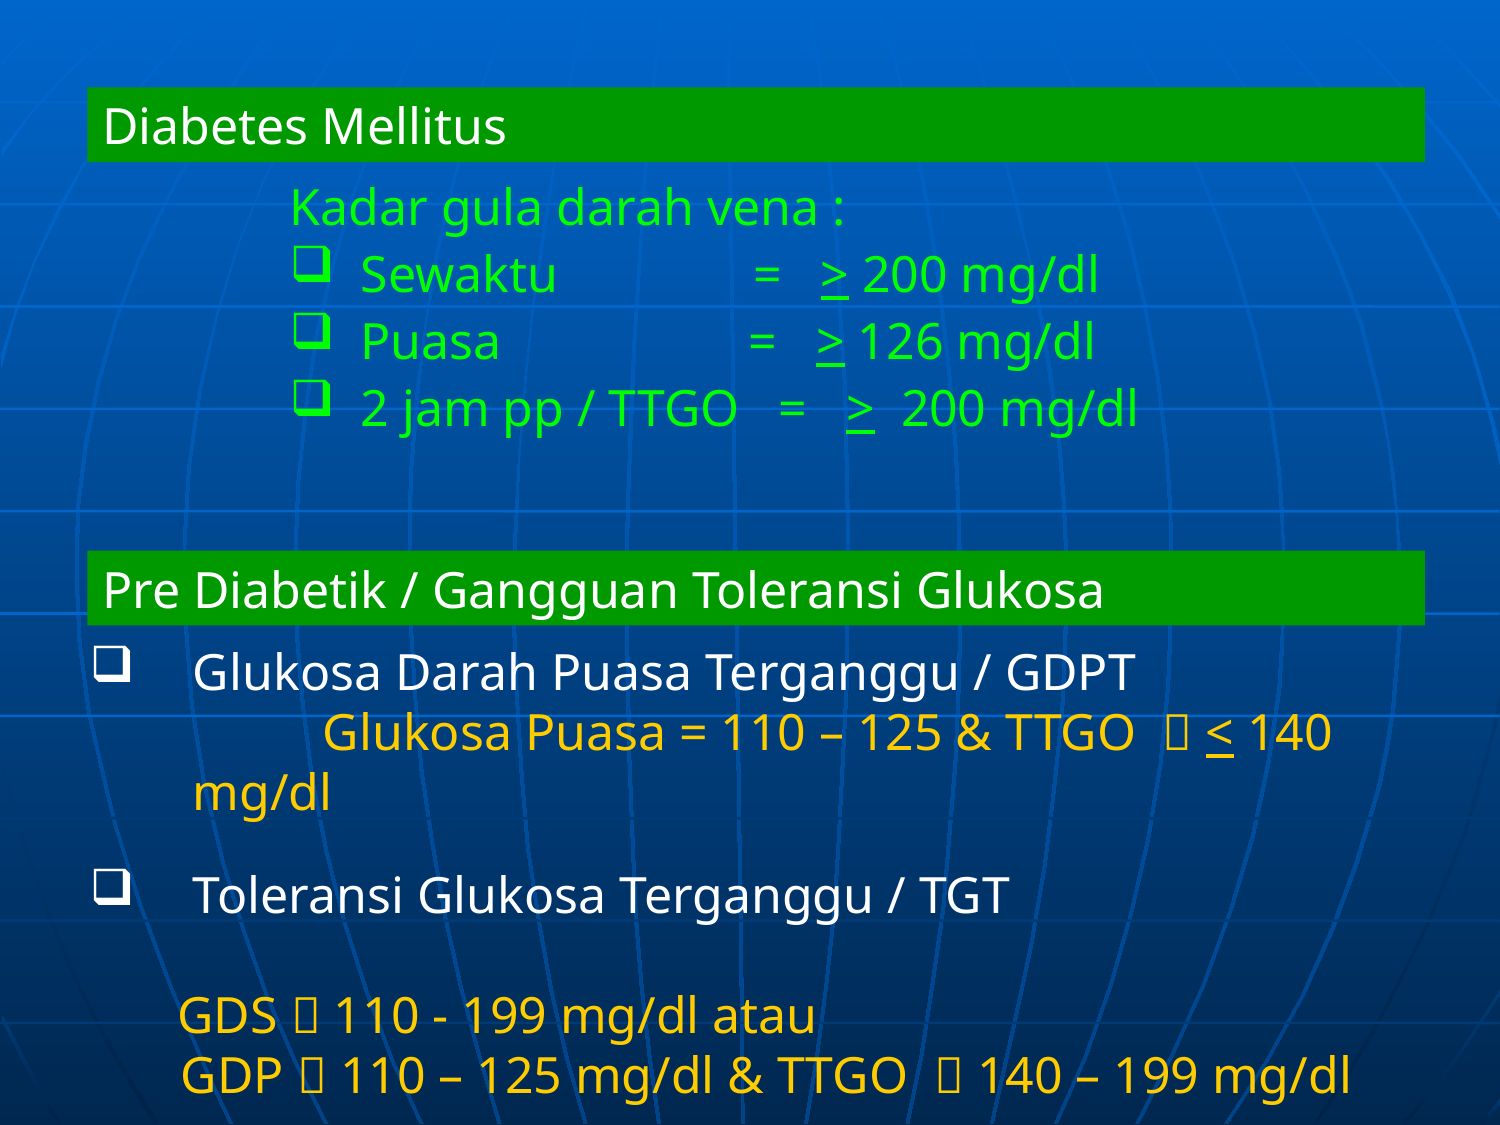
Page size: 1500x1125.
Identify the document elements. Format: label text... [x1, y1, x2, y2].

text_box Kadar gula darah vena : Sewaktu = > 200 mg/dl Puasa = > 126 mg/dl 2 jam pp / TTGO = > 200 mg/dl [274, 184, 1313, 443]
text_box Pre Diabetik / Gangguan Toleransi Glukosa [87, 550, 1425, 626]
text_box Glukosa Darah Puasa Terganggu / GDPT Glukosa Puasa = 110 – 125 & TTGO  < 140 mg/dl Toleransi Glukosa Terganggu / TGT GDS  110 - 199 mg/dl atau GDP  110 – 125 mg/dl & TTGO  140 – 199 mg/dl [74, 633, 1438, 1111]
text_box Diabetes Mellitus [87, 87, 1425, 163]
